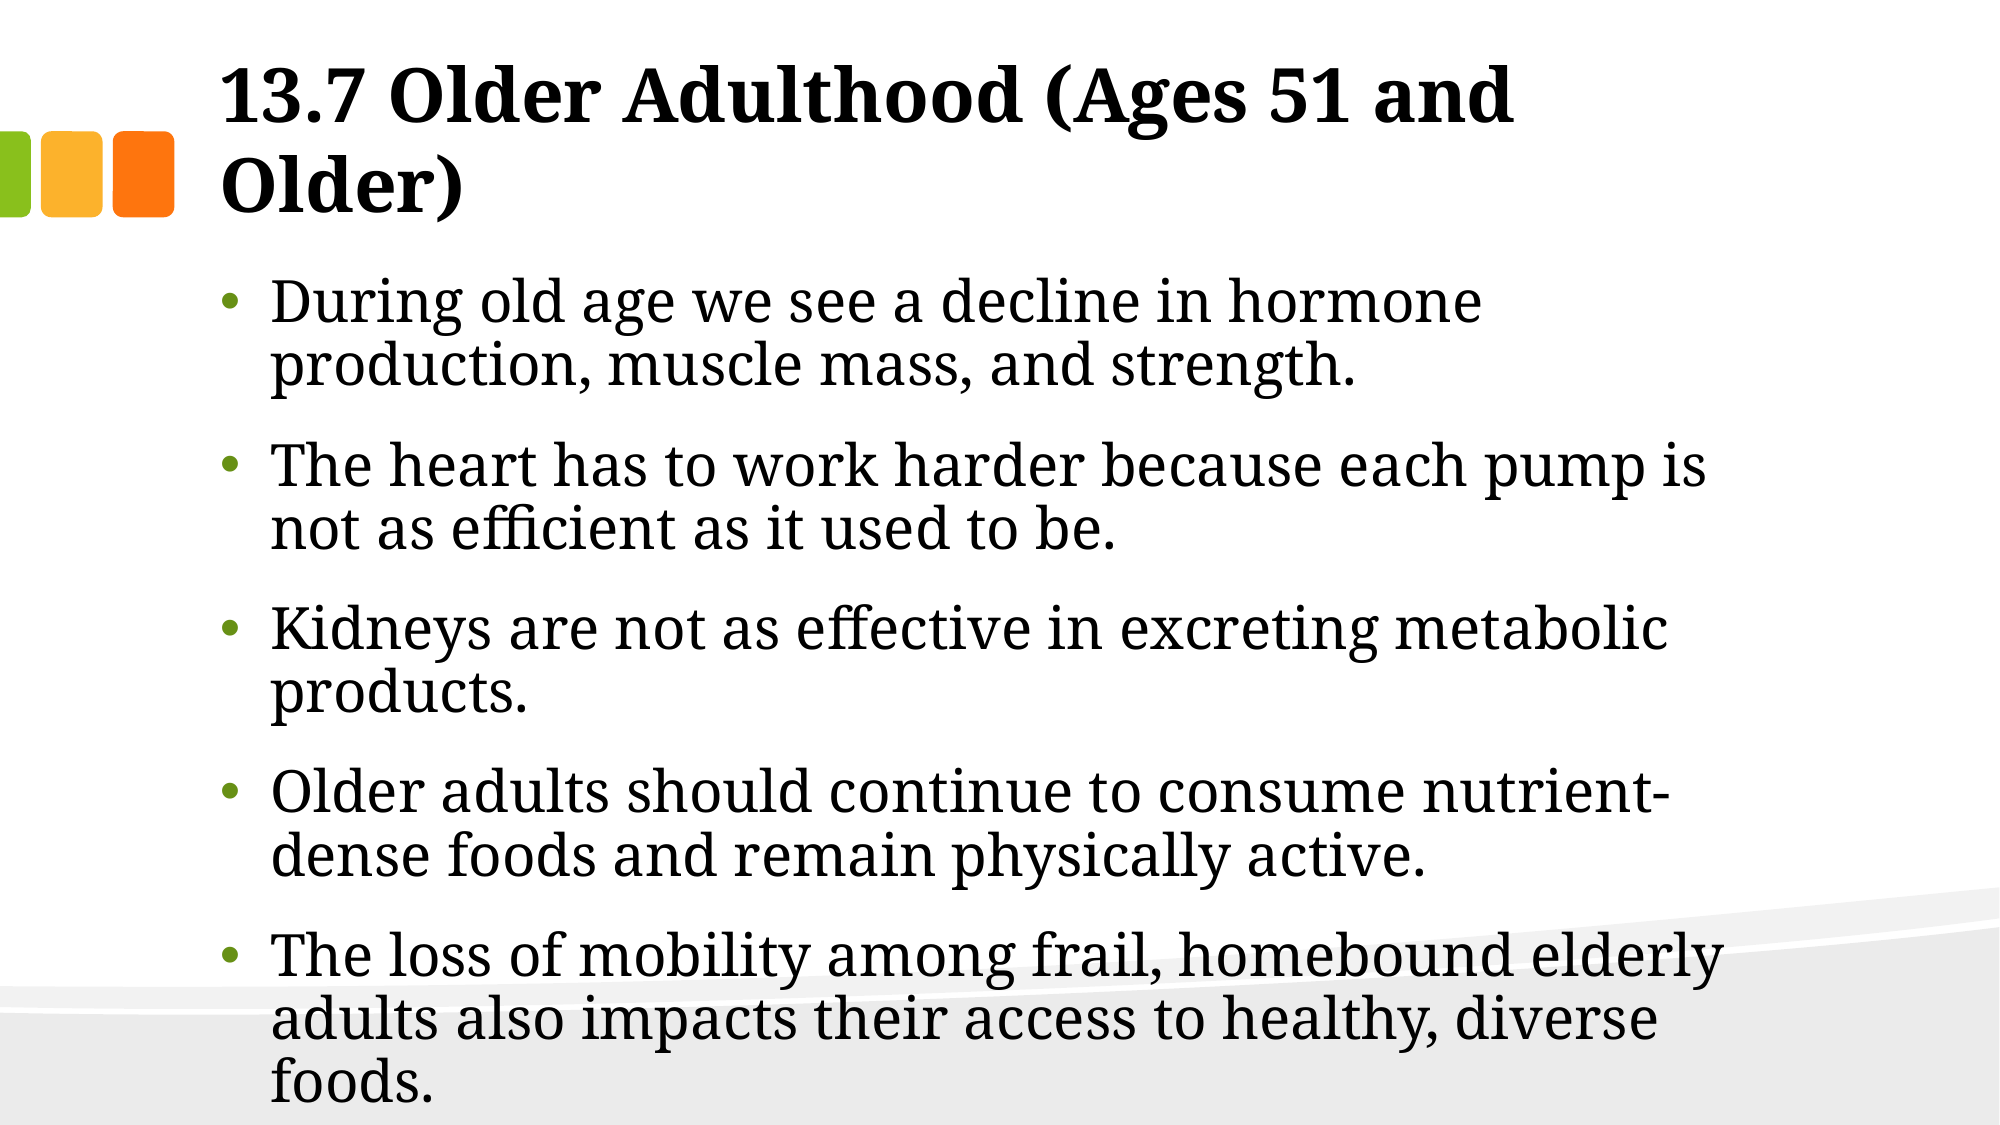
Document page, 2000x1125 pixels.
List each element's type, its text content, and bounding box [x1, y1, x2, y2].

list During old age we see a decline in hormone production, muscle mass, and strength. The heart has to work harder because each pump is not as efficient as it used to be. Kidneys are not as effective in excreting metabolic products. Older adults should continue to consume nutrient-dense foods and remain physically active. The loss of mobility among frail, homebound elderly adults also impacts their access to healthy, diverse foods. [199, 262, 1800, 1013]
title 13.7 Older Adulthood (Ages 51 and Older) [199, 24, 1800, 238]
